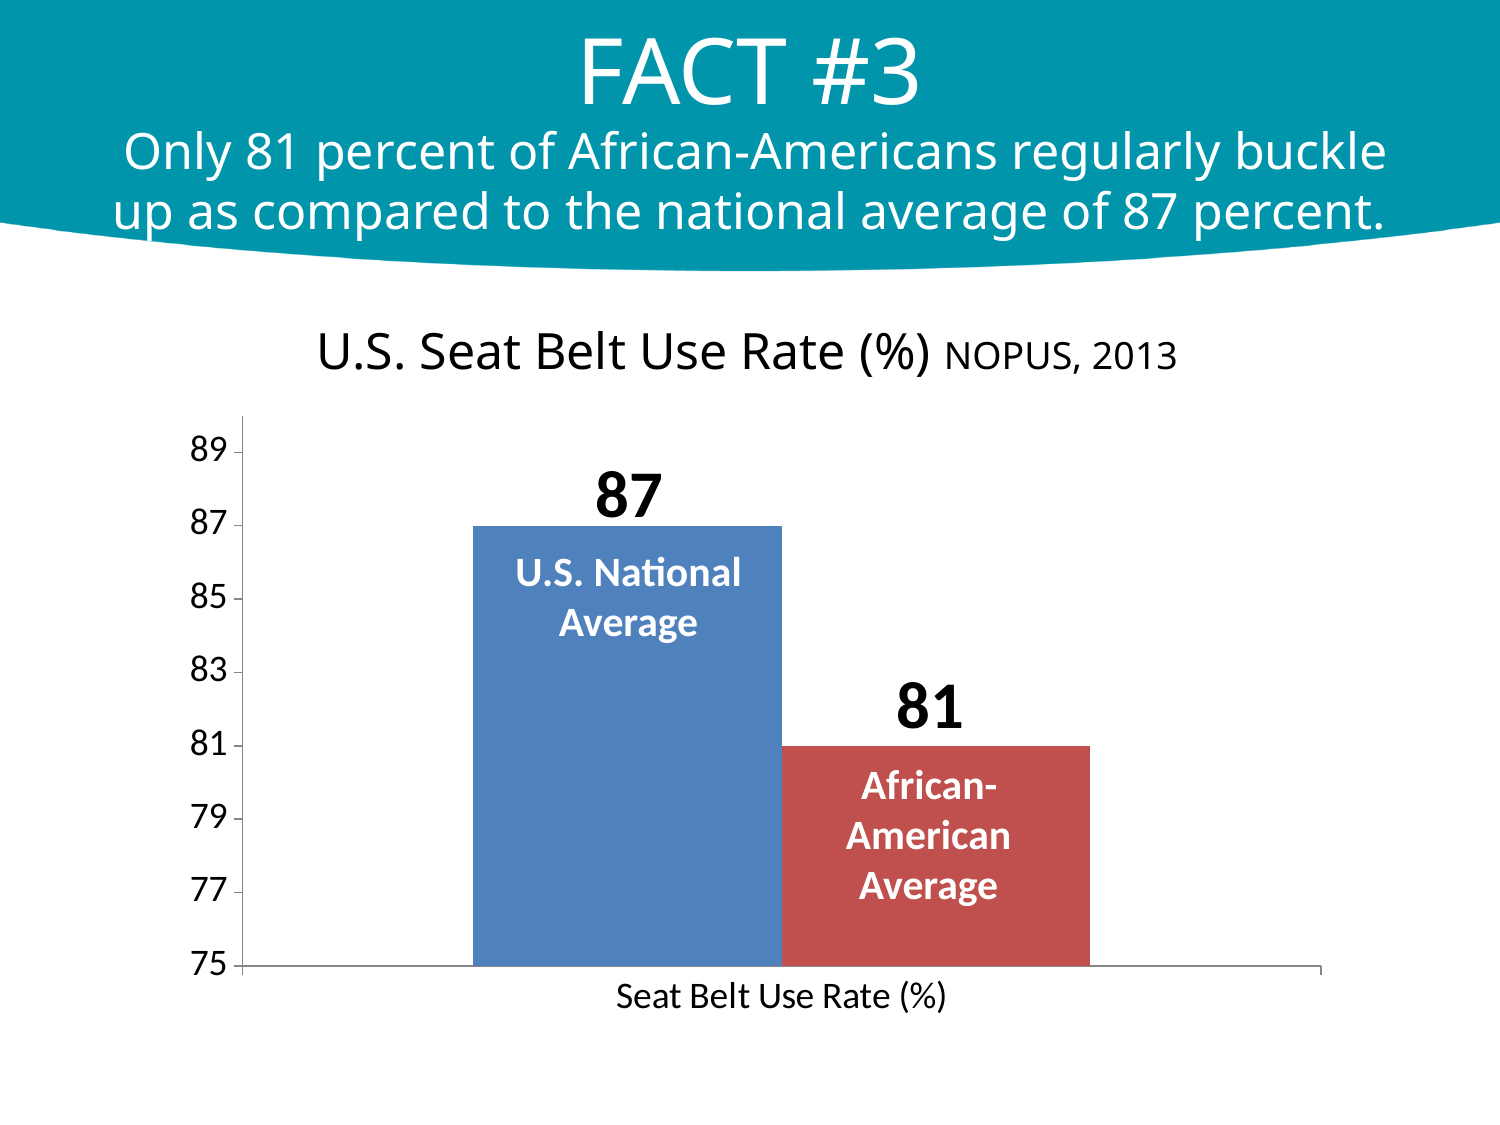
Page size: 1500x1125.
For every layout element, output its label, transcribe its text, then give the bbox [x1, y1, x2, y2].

title FACT #3 [75, 0, 1425, 137]
text_box Only 81 percent of African-Americans regularly buckle up as compared to the national average of 87 percent. [87, 112, 1425, 248]
chart [137, 382, 1353, 1050]
picture [0, 0, 1500, 1125]
text_box U.S. Seat Belt Use Rate (%) NOPUS, 2013 [162, 312, 1353, 382]
